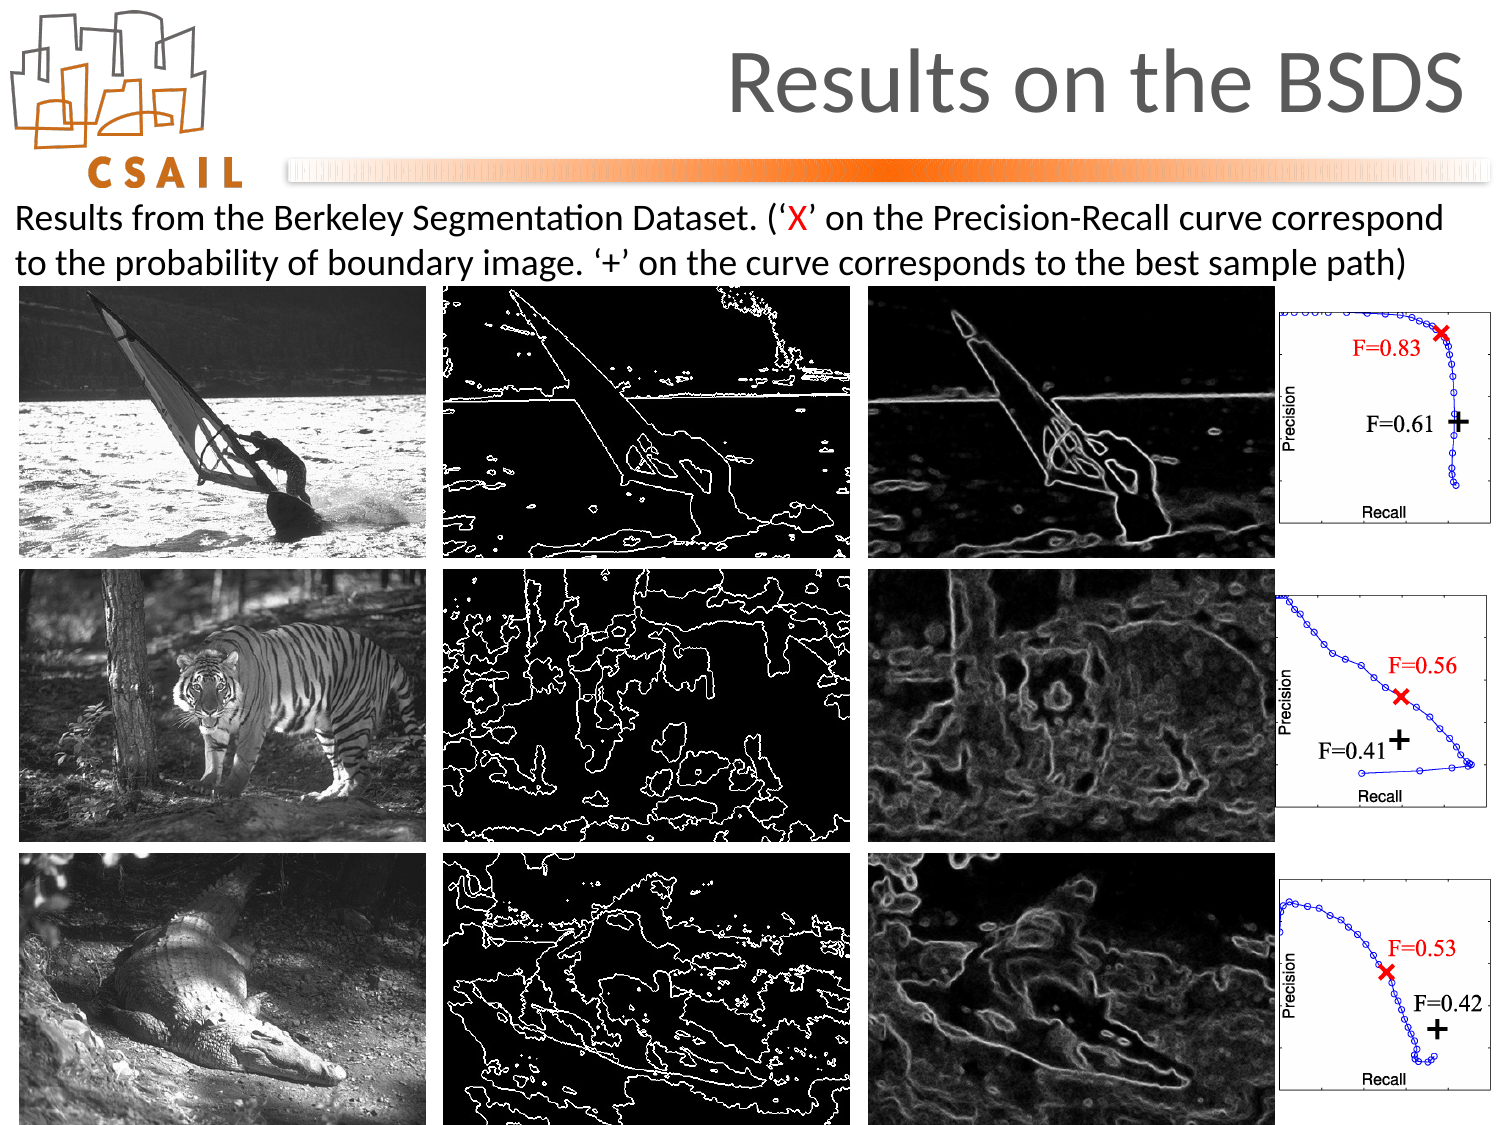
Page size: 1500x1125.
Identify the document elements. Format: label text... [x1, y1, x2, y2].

picture [1278, 312, 1491, 524]
picture [443, 853, 851, 1125]
picture [868, 286, 1276, 558]
picture [18, 286, 426, 558]
picture [443, 286, 851, 558]
text_box Results from the Berkeley Segmentation Dataset. (‘X’ on the Precision-Recall curve correspond to the probability of boundary image. ‘+’ on the curve corresponds to the best sample path) [0, 185, 1500, 336]
picture [868, 853, 1276, 1125]
title Results on the BSDS [208, 4, 1483, 147]
picture [1278, 879, 1491, 1092]
picture [18, 853, 426, 1125]
picture [443, 569, 851, 842]
picture [868, 569, 1487, 842]
picture [18, 569, 426, 842]
picture [10, 10, 242, 185]
